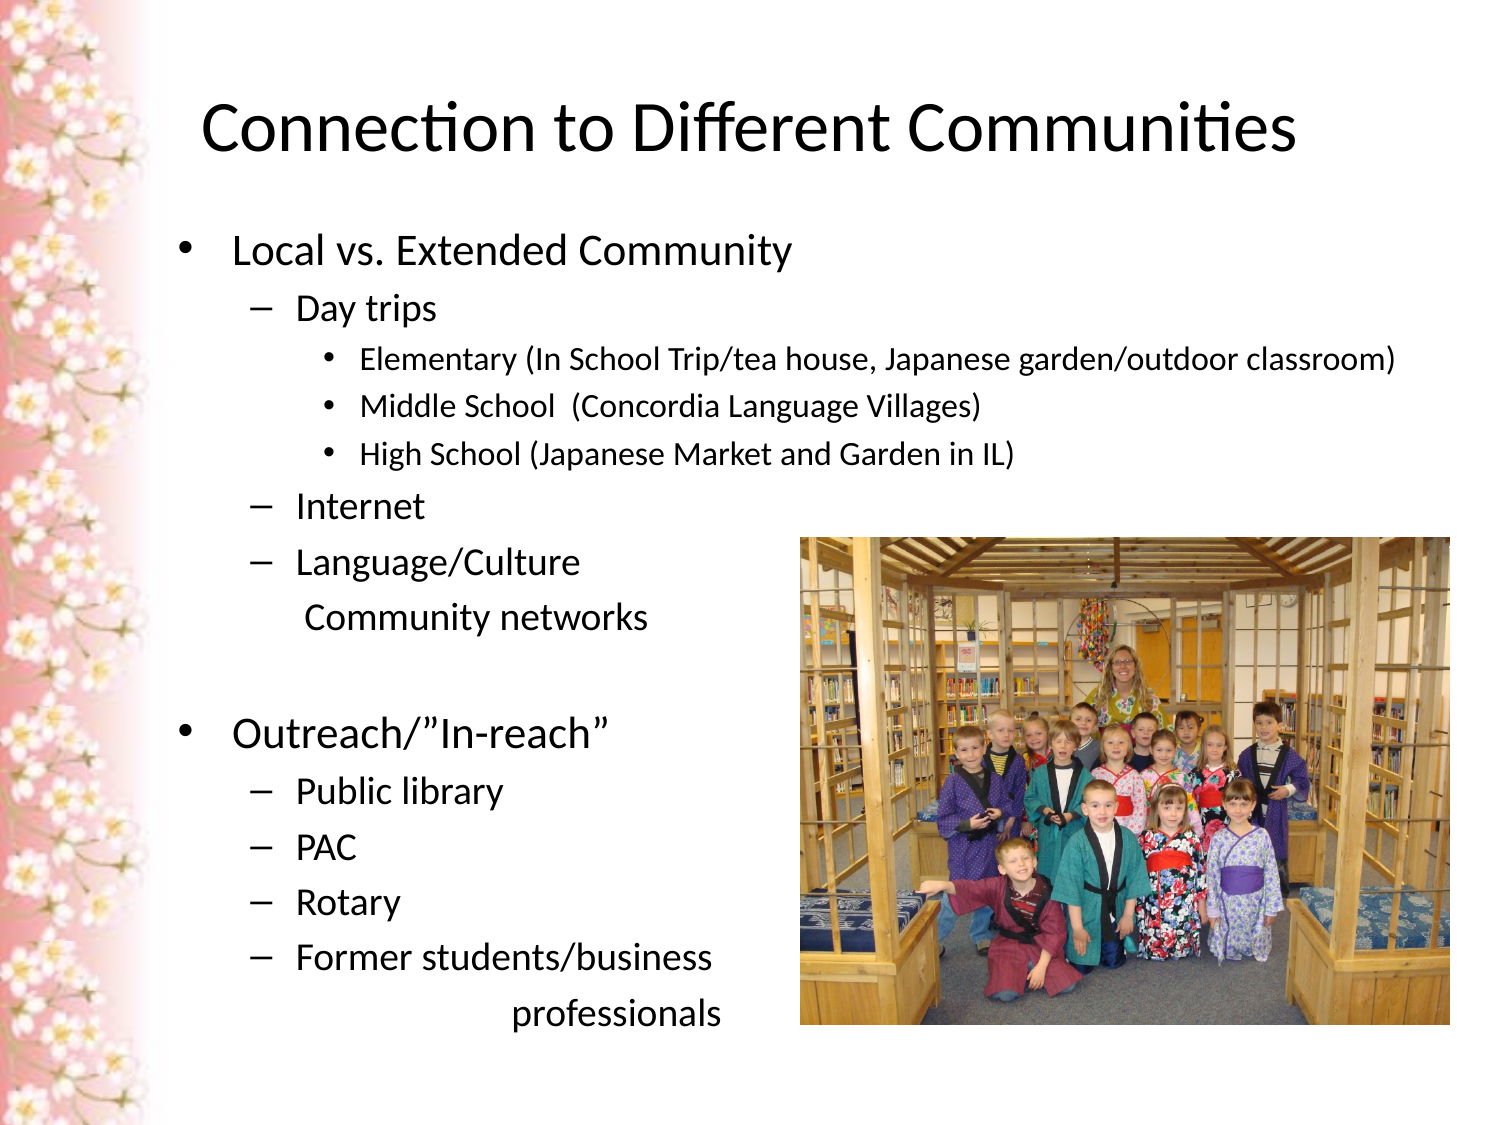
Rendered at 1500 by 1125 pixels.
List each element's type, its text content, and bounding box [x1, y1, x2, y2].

title Connection to Different Communities [75, 45, 1425, 200]
picture [0, 0, 1500, 1125]
list Local vs. Extended Community Day trips Elementary (In School Trip/tea house, Japanese garden/outdoor classroom) Middle School (Concordia Language Villages) High School (Japanese Market and Garden in IL) Internet Language/Culture Community networks Outreach/”In-reach” Public library PAC Rotary Former students/business professionals [162, 212, 1425, 1063]
